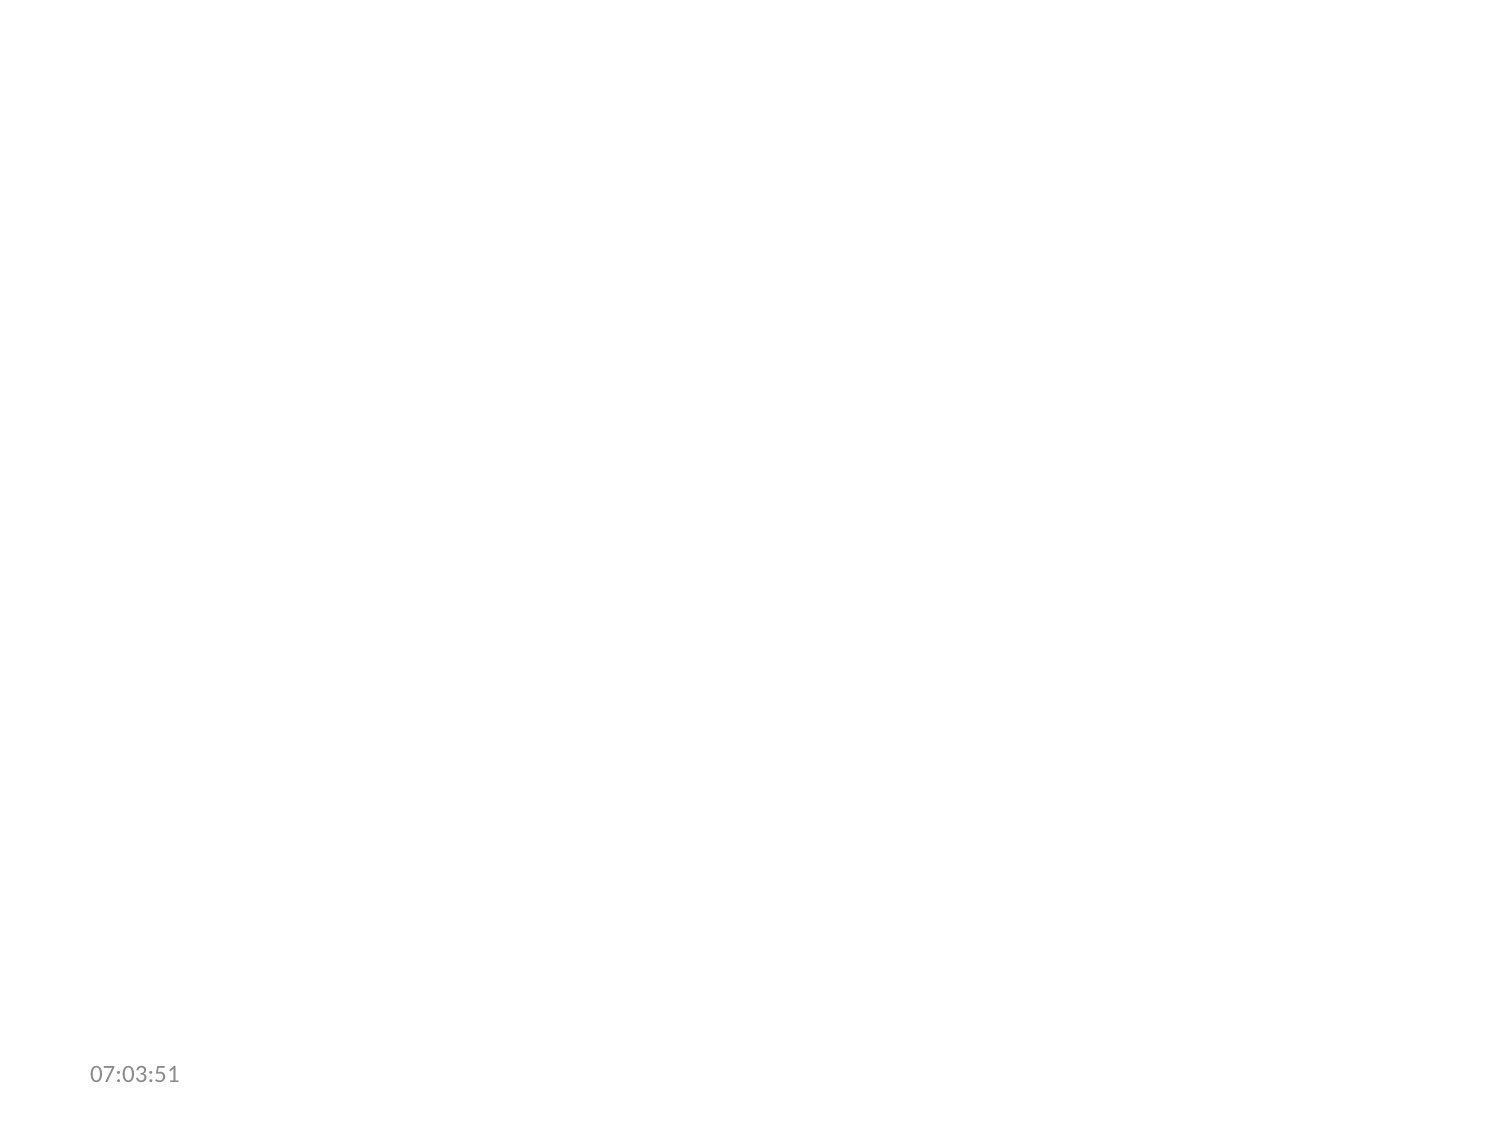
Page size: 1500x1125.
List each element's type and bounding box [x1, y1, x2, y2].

slide_number [75, 1042, 425, 1103]
